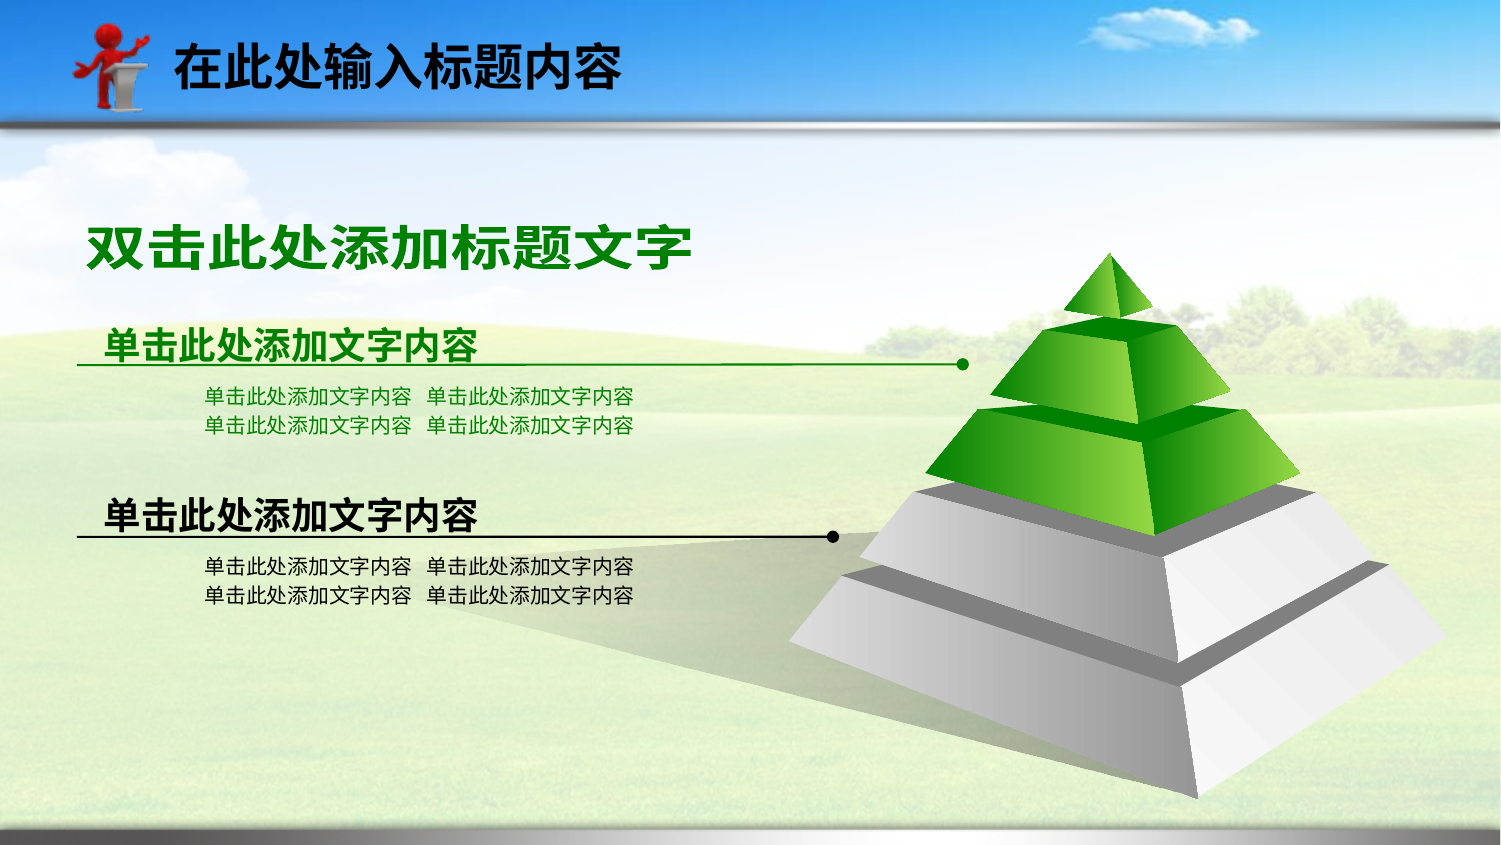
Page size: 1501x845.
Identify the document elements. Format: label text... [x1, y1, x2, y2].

text_box 在此处输入标题内容 [108, 28, 688, 103]
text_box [76, 314, 964, 448]
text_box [269, 252, 1448, 800]
picture [0, 0, 1501, 845]
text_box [76, 483, 834, 618]
